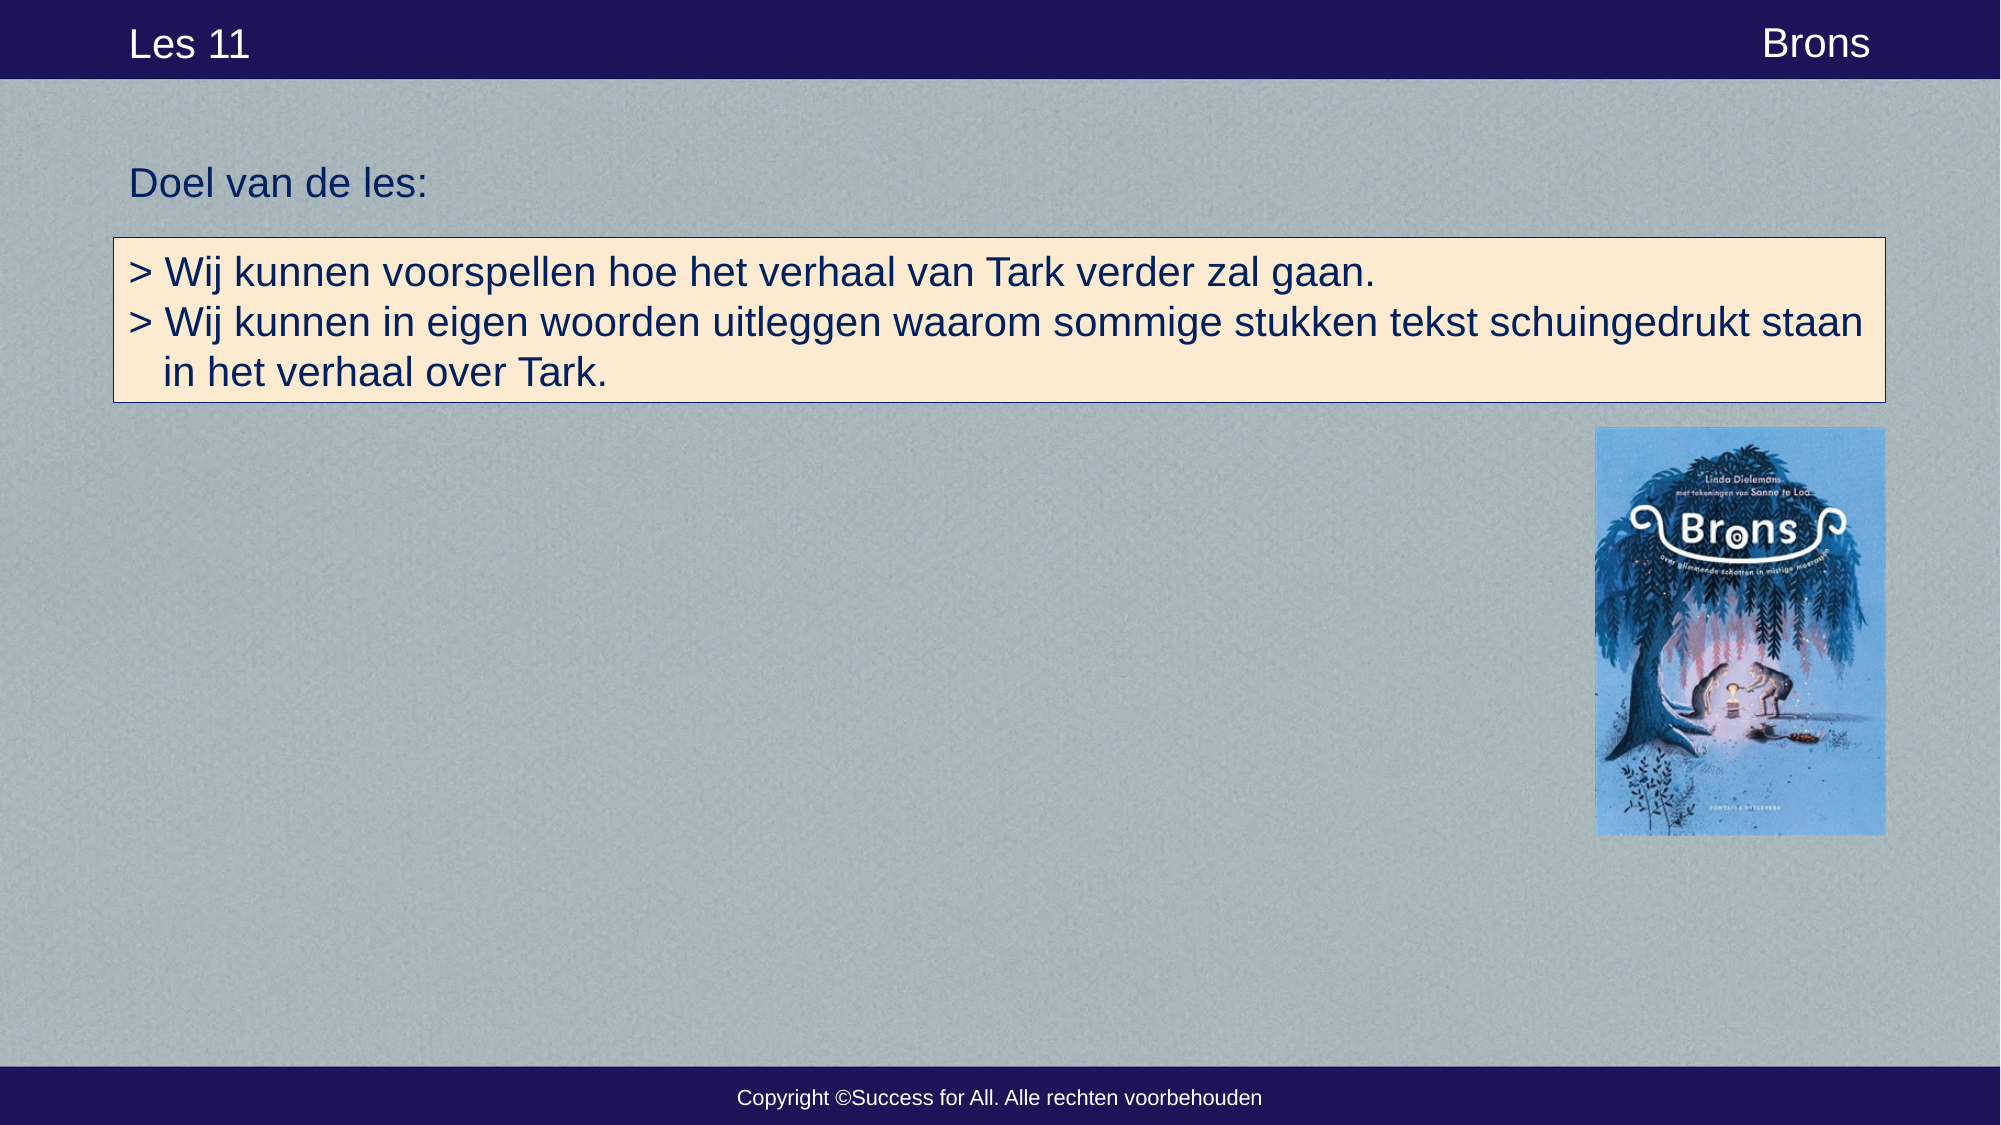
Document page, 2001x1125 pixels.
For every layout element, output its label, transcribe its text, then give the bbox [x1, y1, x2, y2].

text_box > Wij kunnen voorspellen hoe het verhaal van Tark verder zal gaan. > Wij kunnen in eigen woorden uitleggen waarom sommige stukken tekst schuingedrukt staan in het verhaal over Tark. [113, 237, 1886, 403]
text_box Copyright ©Success for All. Alle rechten voorbehouden [0, 1076, 2000, 1125]
picture [0, 0, 2001, 1125]
text_box Doel van de les: [113, 148, 1635, 214]
text_box Les 11 [114, 9, 354, 75]
text_box Brons [999, 8, 1886, 73]
